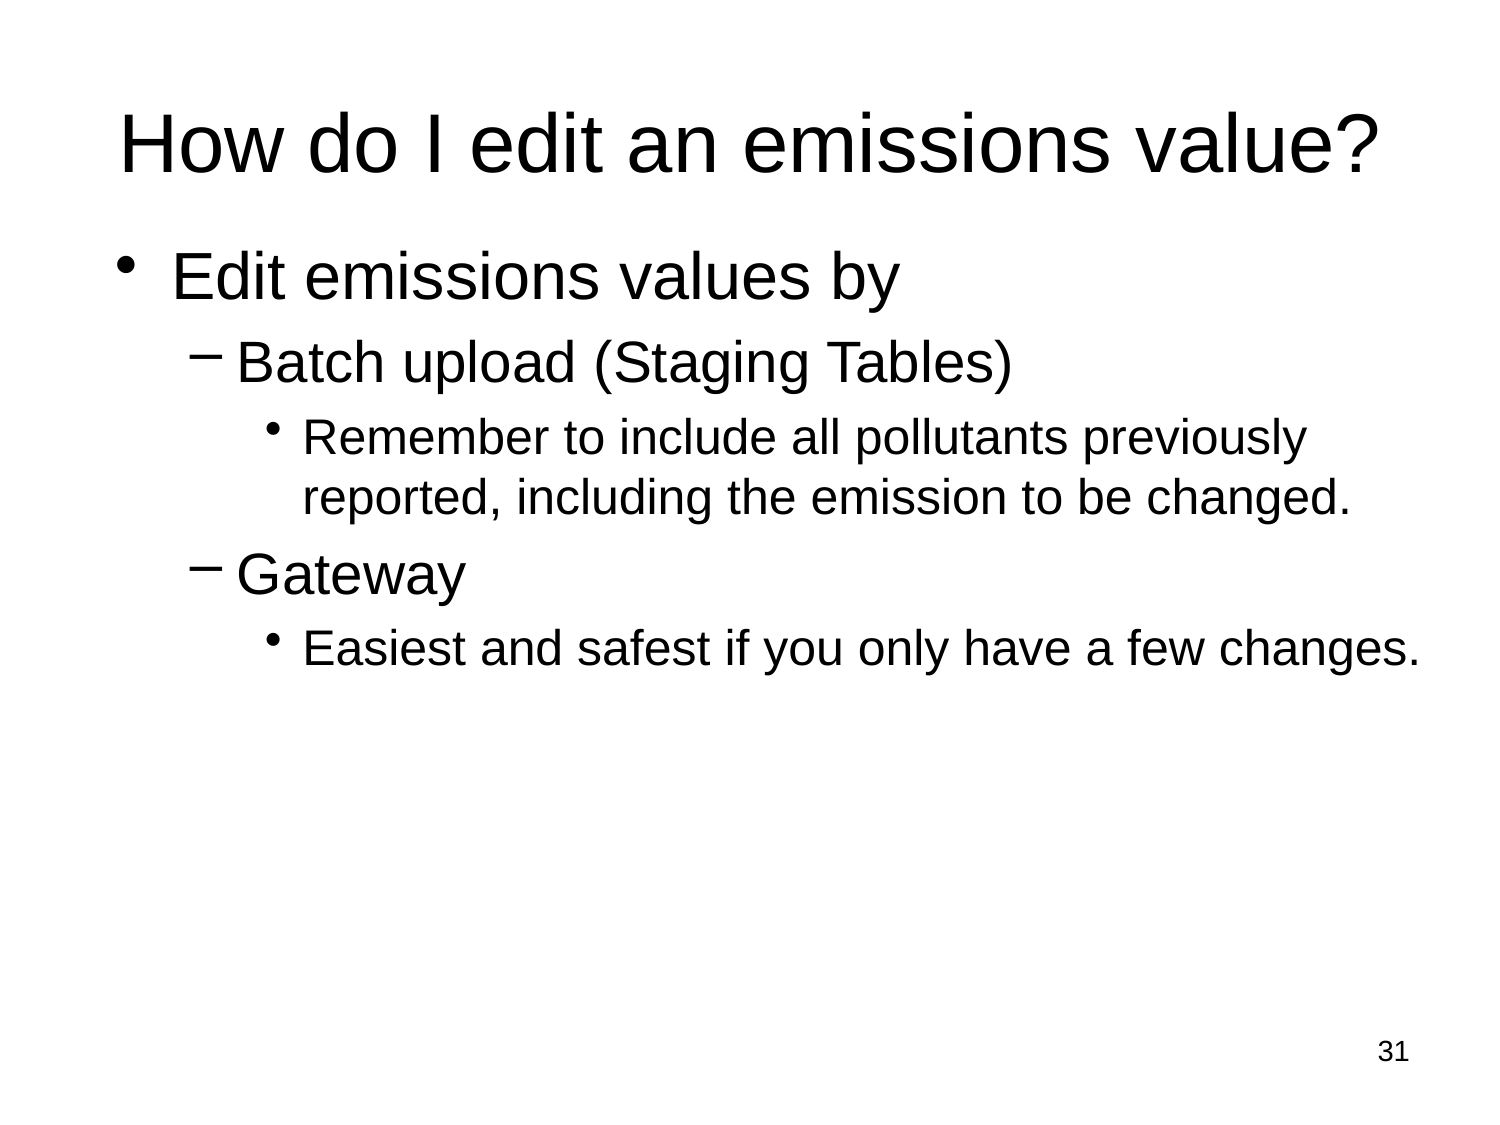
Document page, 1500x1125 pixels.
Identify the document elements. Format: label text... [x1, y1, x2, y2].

title How do I edit an emissions value? [74, 44, 1426, 233]
slide_number 31 [1074, 1024, 1426, 1103]
list Edit emissions values by Batch upload (Staging Tables) Remember to include all pollutants previously reported, including the emission to be changed. Gateway Easiest and safest if you only have a few changes. [99, 224, 1451, 968]
